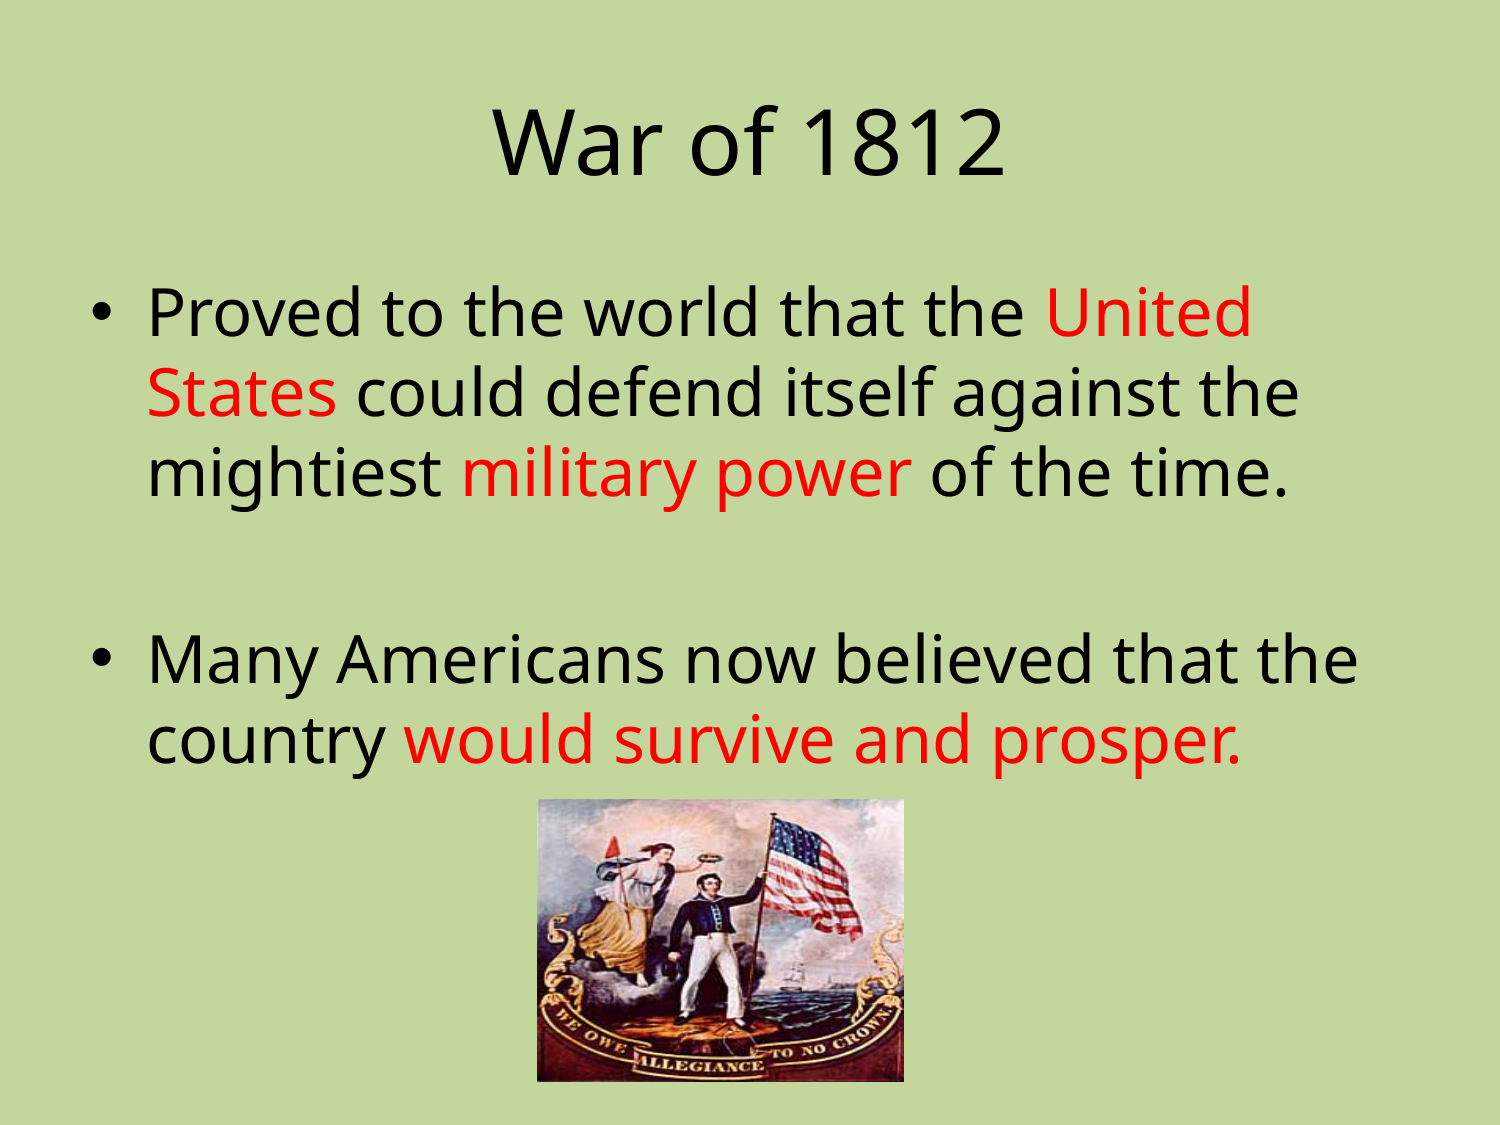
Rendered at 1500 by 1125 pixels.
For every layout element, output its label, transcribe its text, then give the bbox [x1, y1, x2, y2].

picture [537, 799, 904, 1082]
title War of 1812 [75, 45, 1425, 233]
list Proved to the world that the United States could defend itself against the mightiest military power of the time. Many Americans now believed that the country would survive and prosper. [75, 262, 1425, 1005]
